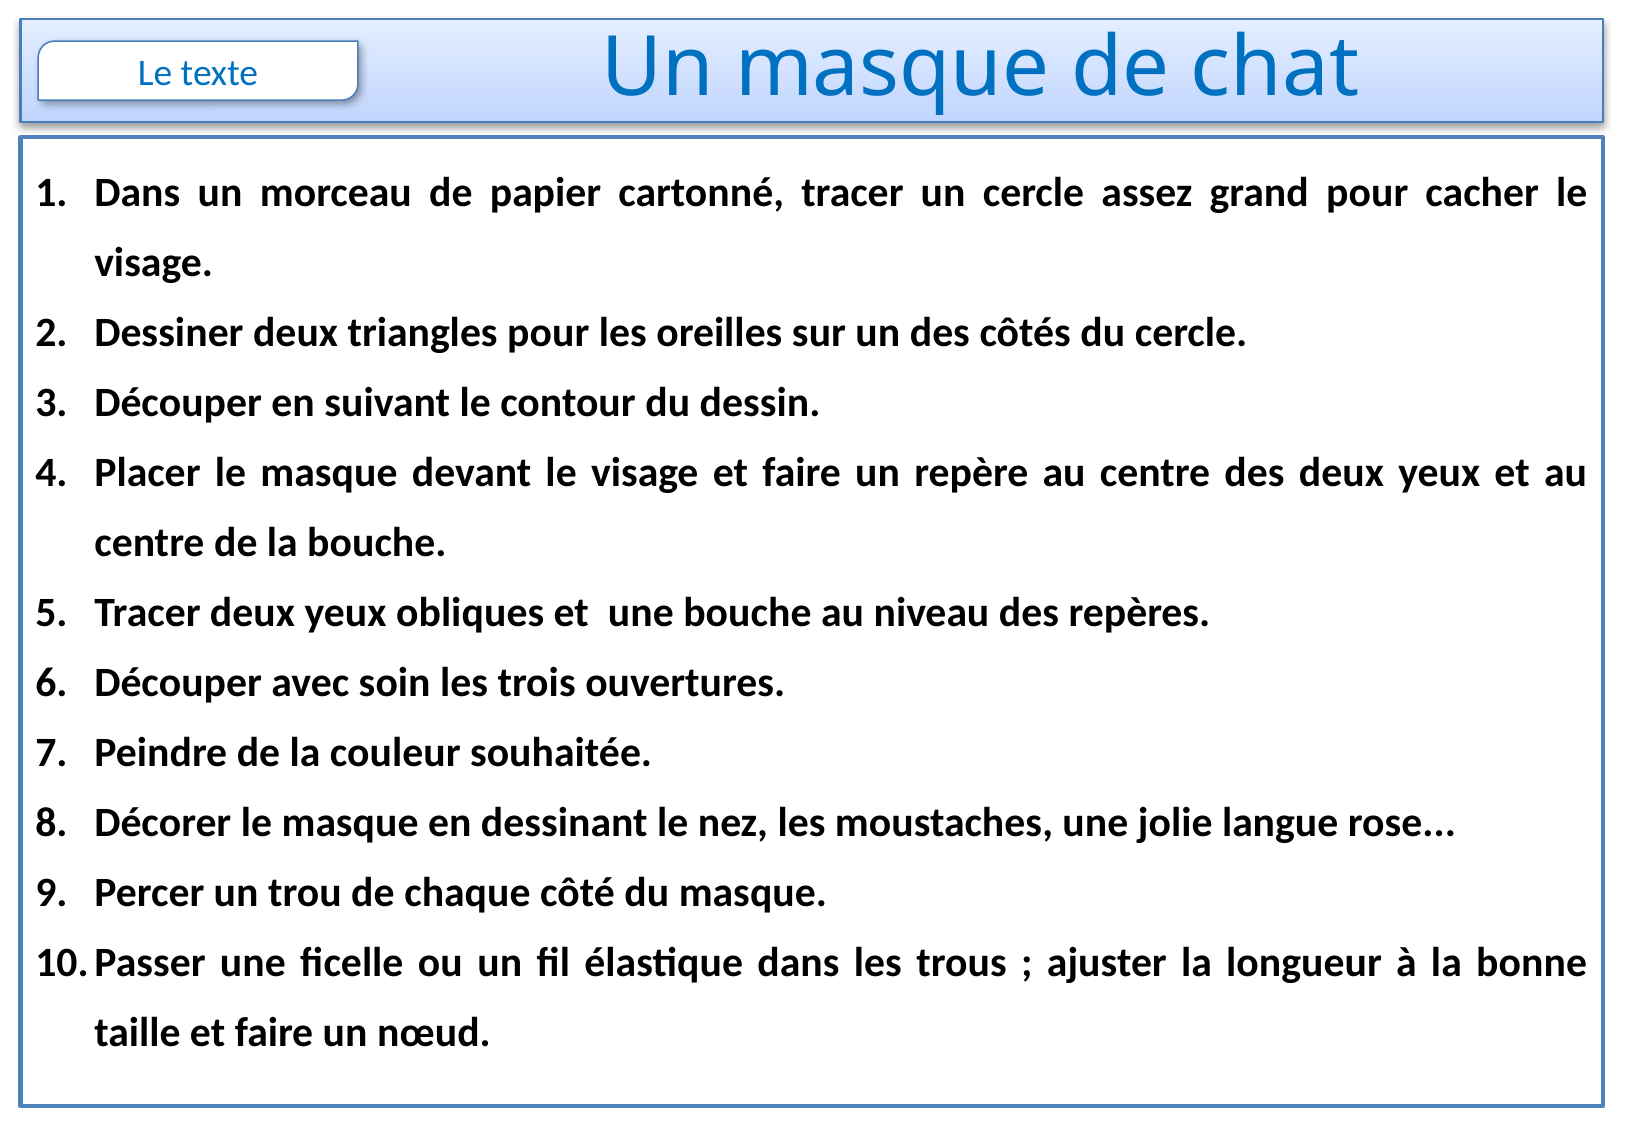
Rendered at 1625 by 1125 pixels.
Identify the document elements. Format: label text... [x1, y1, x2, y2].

title Un masque de chat [357, 4, 1604, 120]
list Dans un morceau de papier cartonné, tracer un cercle assez grand pour cacher le visage. Dessiner deux triangles pour les oreilles sur un des côtés du cercle. Découper en suivant le contour du dessin. Placer le masque devant le visage et faire un repère au centre des deux yeux et au centre de la bouche. Tracer deux yeux obliques et une bouche au niveau des repères. Découper avec soin les trois ouvertures. Peindre de la couleur souhaitée. Décorer le masque en dessinant le nez, les moustaches, une jolie langue rose... Percer un trou de chaque côté du masque. Passer une ficelle ou un fil élastique dans les trous ; ajuster la longueur à la bonne taille et faire un nœud. [18, 135, 1605, 1108]
